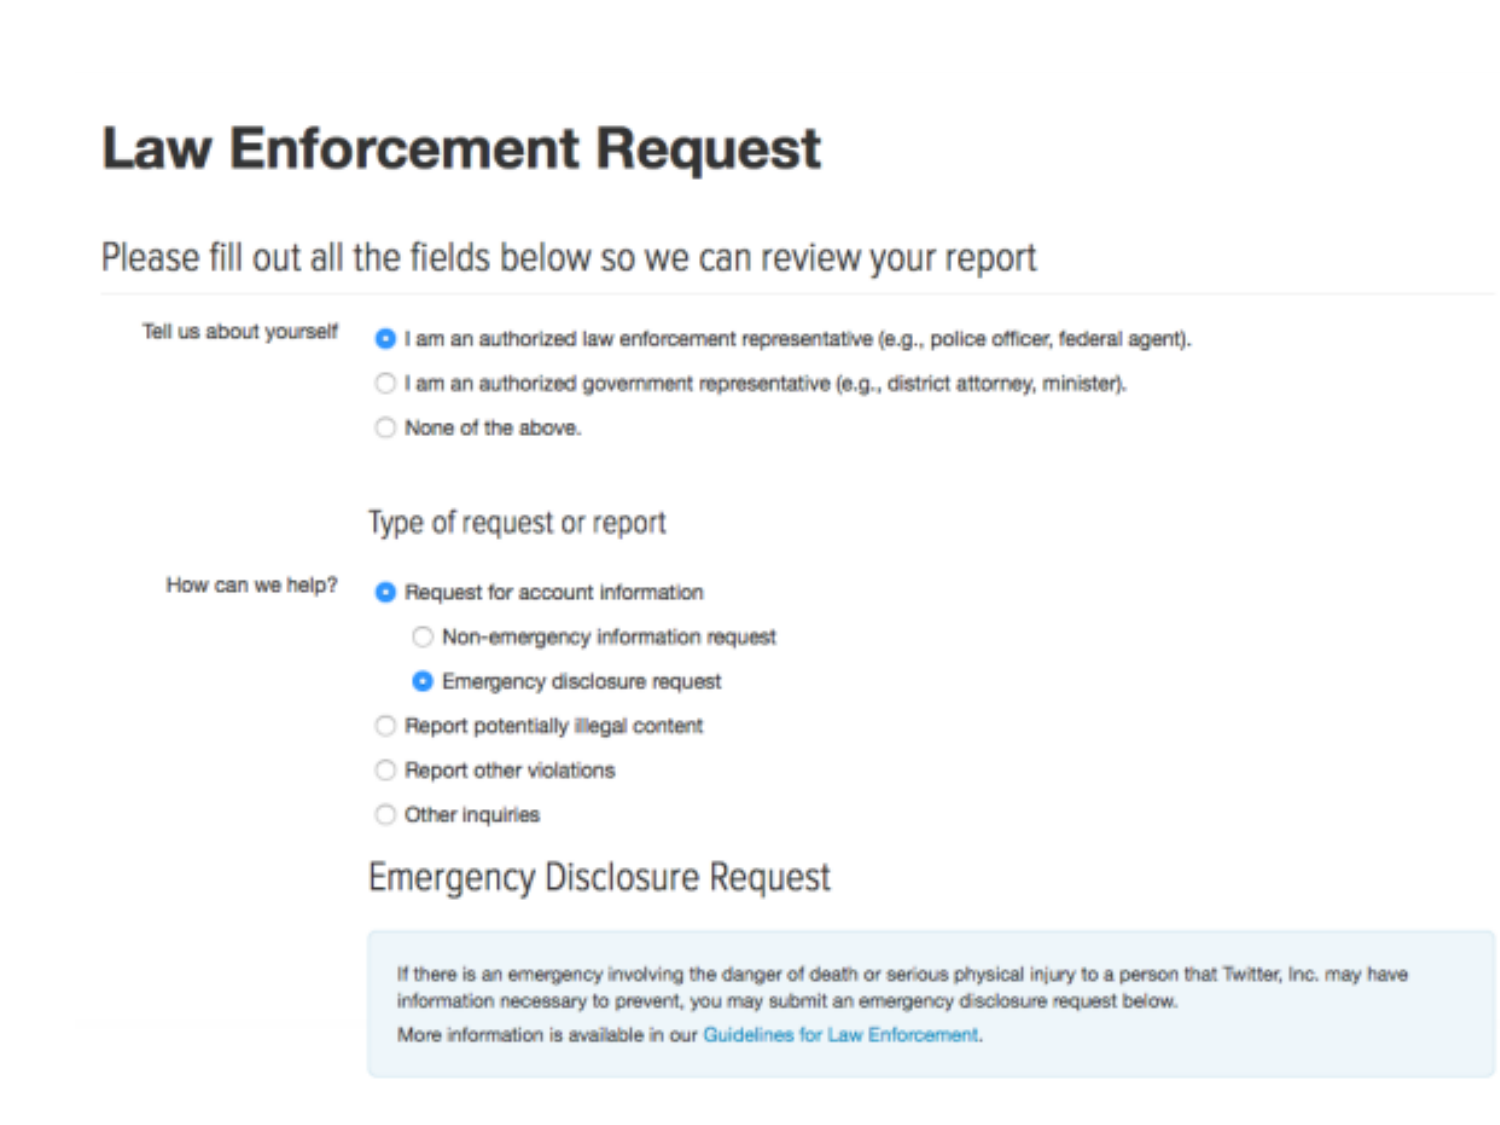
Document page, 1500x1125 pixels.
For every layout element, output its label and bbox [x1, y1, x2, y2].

picture [74, 71, 1500, 1103]
